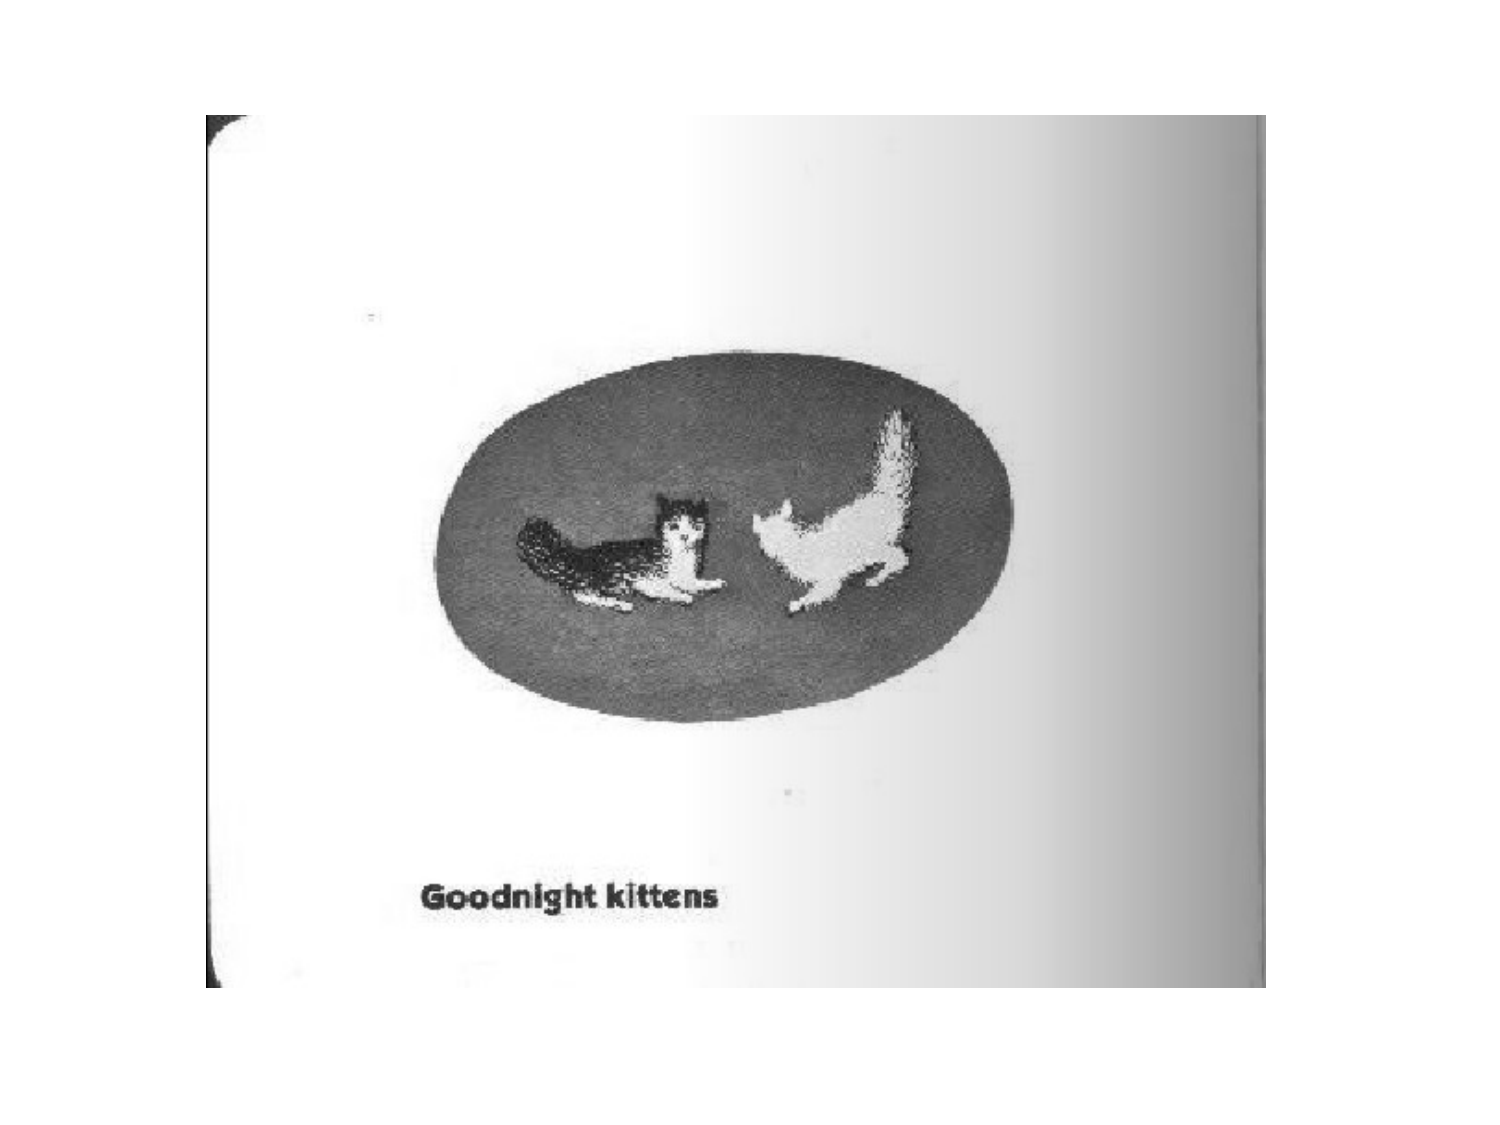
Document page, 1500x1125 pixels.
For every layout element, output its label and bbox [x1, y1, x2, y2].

picture [206, 115, 1266, 988]
